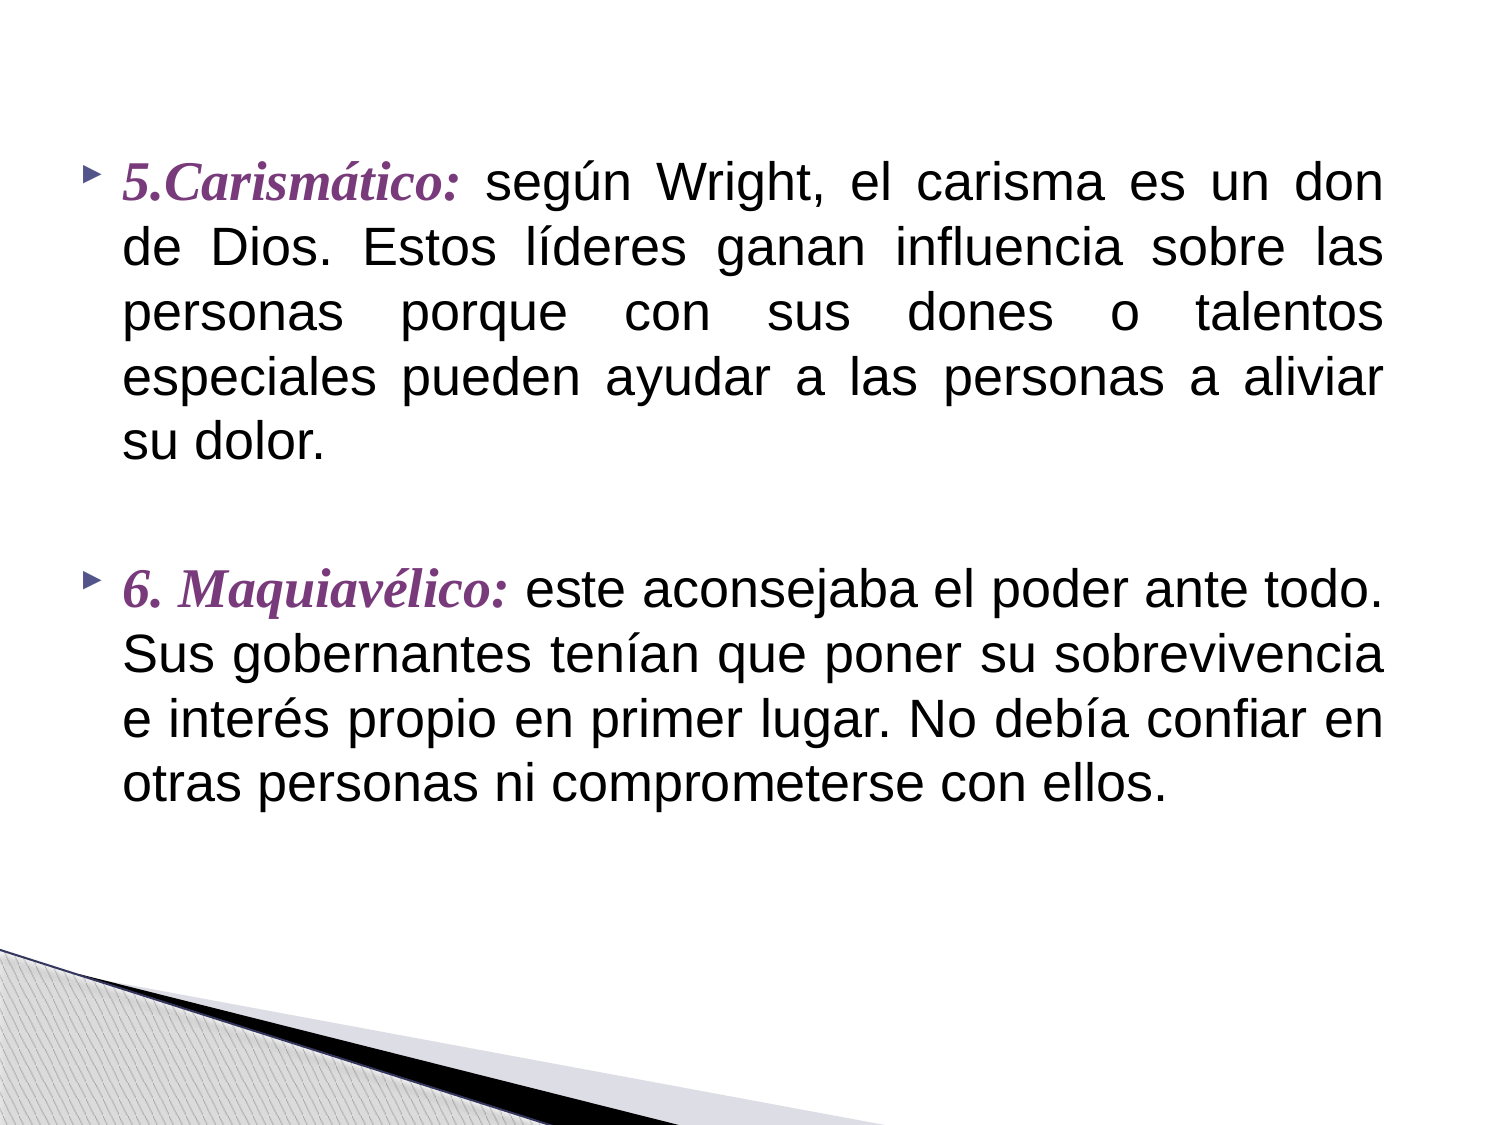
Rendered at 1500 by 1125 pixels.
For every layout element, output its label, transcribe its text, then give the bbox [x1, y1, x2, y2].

list 5.Carismático: según Wright, el carisma es un don de Dios. Estos líderes ganan influencia sobre las personas porque con sus dones o talentos especiales pueden ayudar a las personas a aliviar su dolor. 6. Maquiavélico: este aconsejaba el poder ante todo. Sus gobernantes tenían que poner su sobrevivencia e interés propio en primer lugar. No debía confiar en otras personas ni comprometerse con ellos. [50, 137, 1400, 880]
